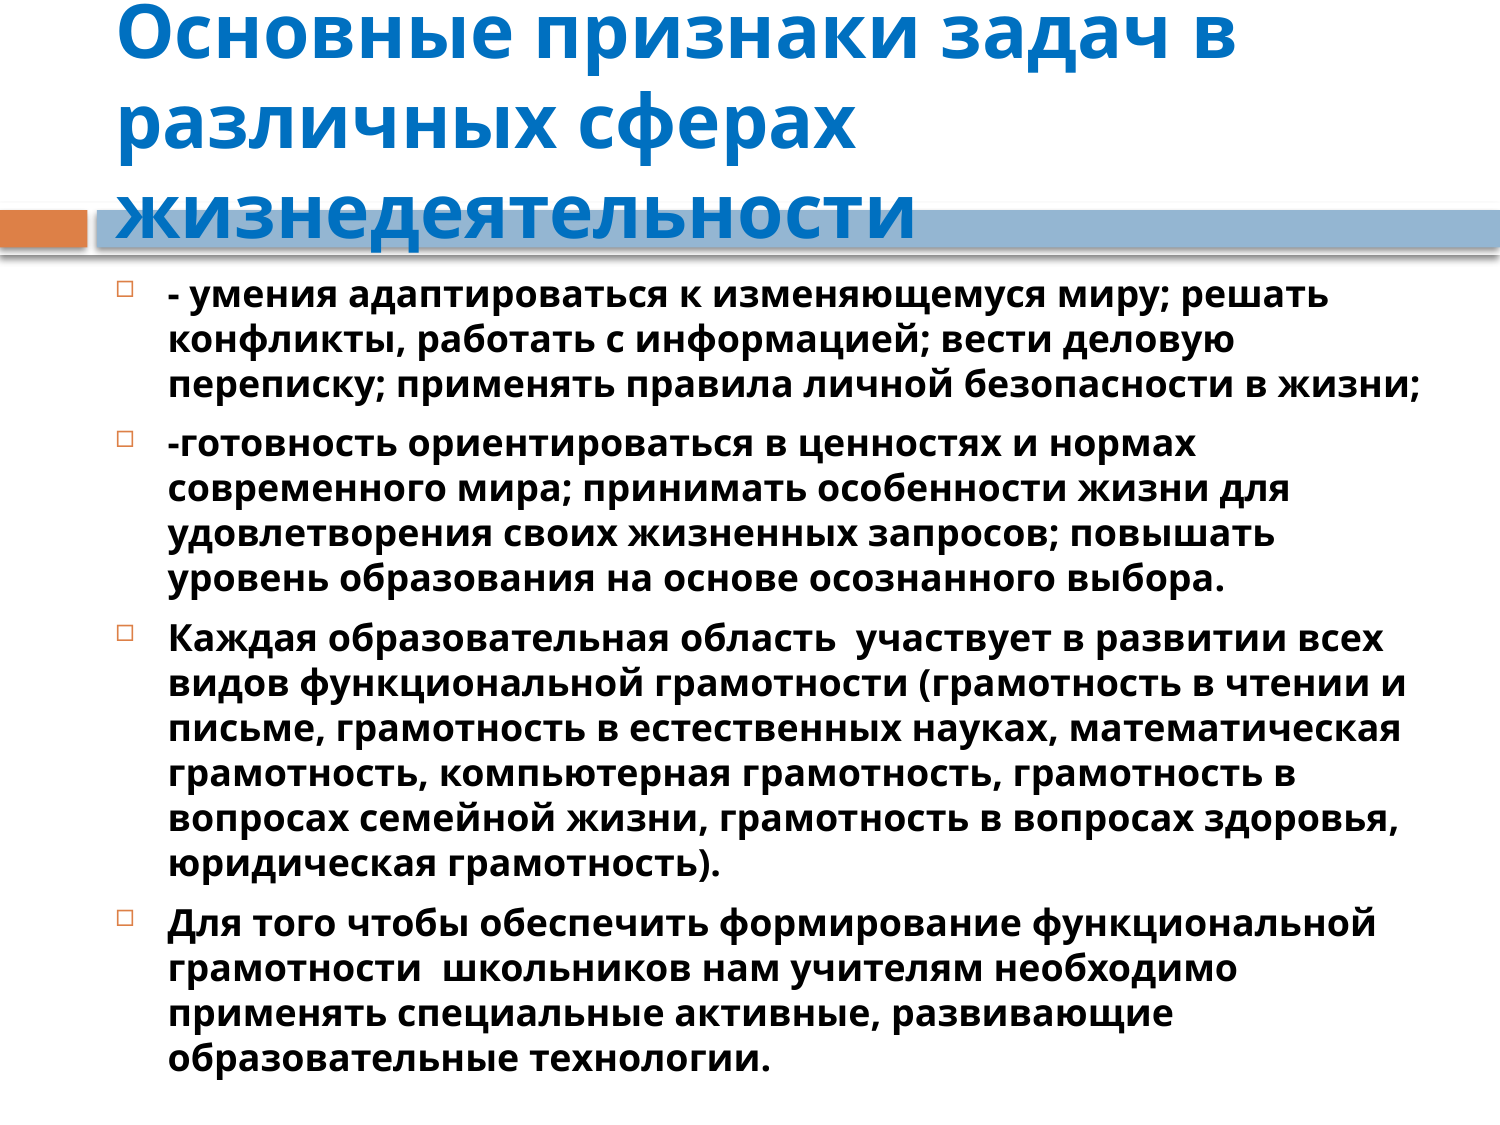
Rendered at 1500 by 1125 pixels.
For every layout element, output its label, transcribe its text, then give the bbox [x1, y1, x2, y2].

list - умения адаптироваться к изменяющемуся миру; решать конфликты, работать с информацией; вести деловую переписку; применять правила личной безопасности в жизни; -готовность ориентироваться в ценностях и нормах современного мира; принимать особенности жизни для удовлетворения своих жизненных запросов; повышать уровень образования на основе осознанного выбора. Каждая образовательная область участвует в развитии всех видов функциональной грамотности (грамотность в чтении и письме, грамотность в естественных науках, математическая грамотность, компьютерная грамотность, грамотность в вопросах семейной жизни, грамотность в вопросах здоровья, юридическая грамотность). Для того чтобы обеспечить формирование функциональной грамотности школьников нам учителям необходимо применять специальные активные, развивающие образовательные технологии. [100, 262, 1438, 1000]
title Основные признаки задач в различных сферах жизнедеятельности [100, 37, 1438, 200]
